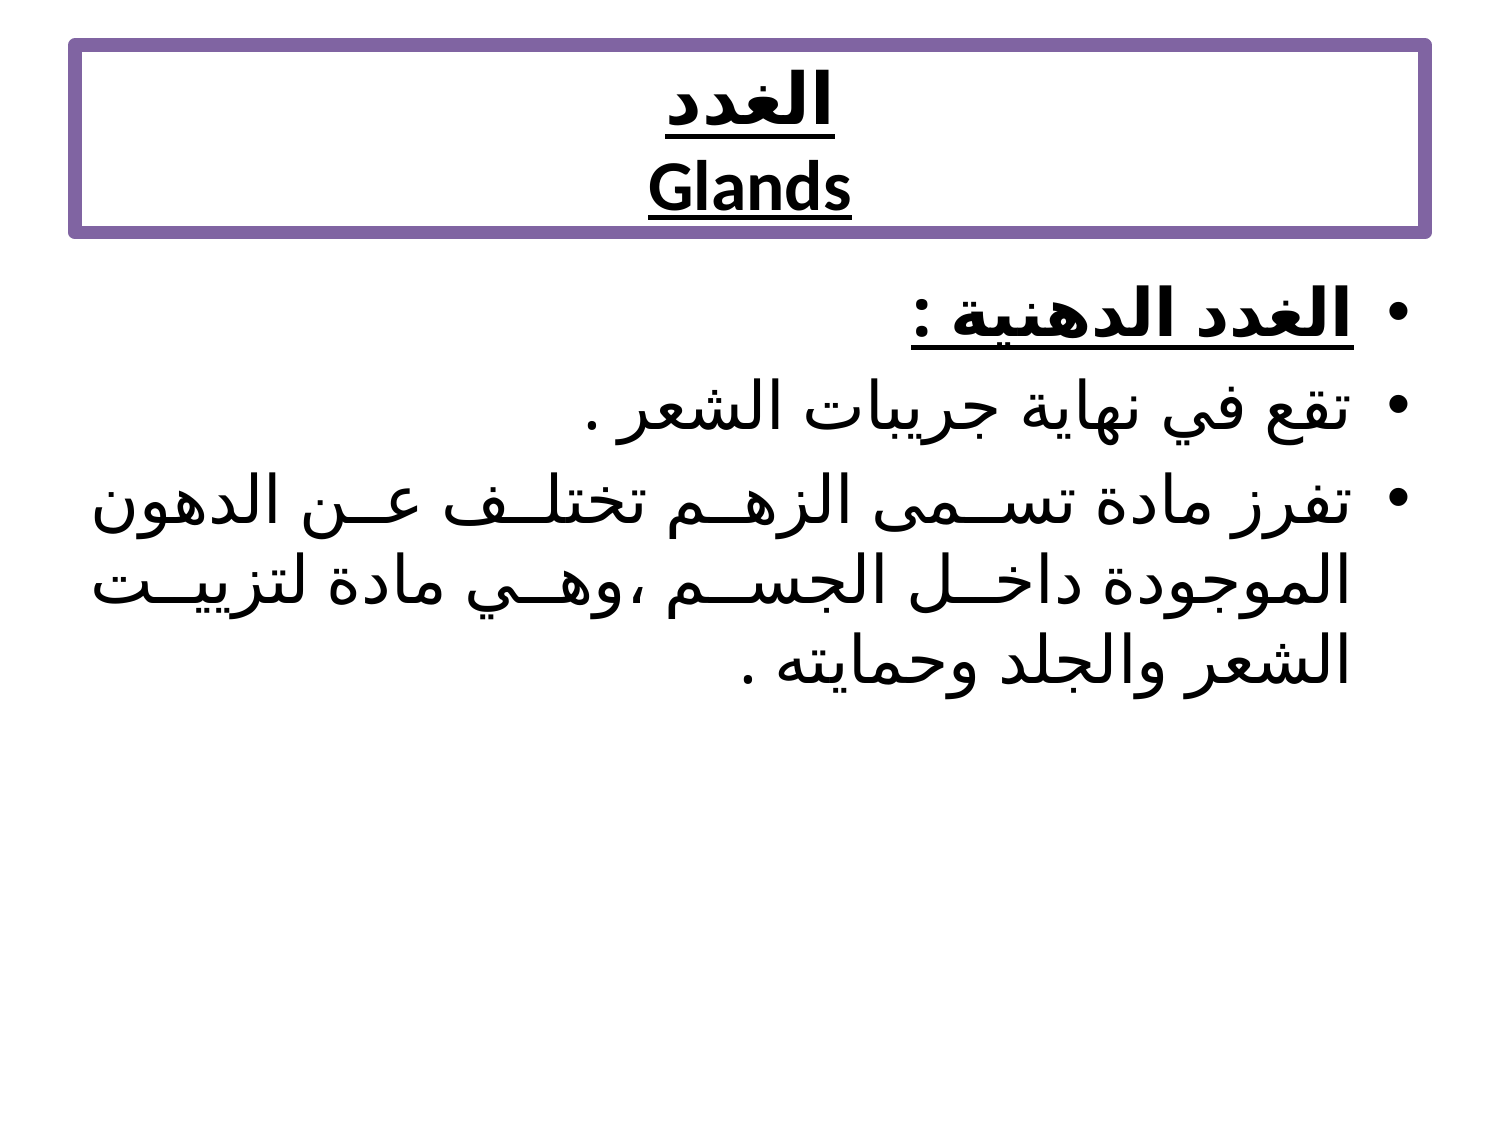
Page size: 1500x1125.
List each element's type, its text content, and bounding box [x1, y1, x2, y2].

list الغدد الدهنية : تقع في نهاية جريبات الشعر . تفرز مادة تسمى الزهم تختلف عن الدهون الموجودة داخل الجسم ،وهي مادة لتزييت الشعر والجلد وحمايته . [75, 262, 1425, 1005]
title الغدد Glands [75, 45, 1425, 233]
